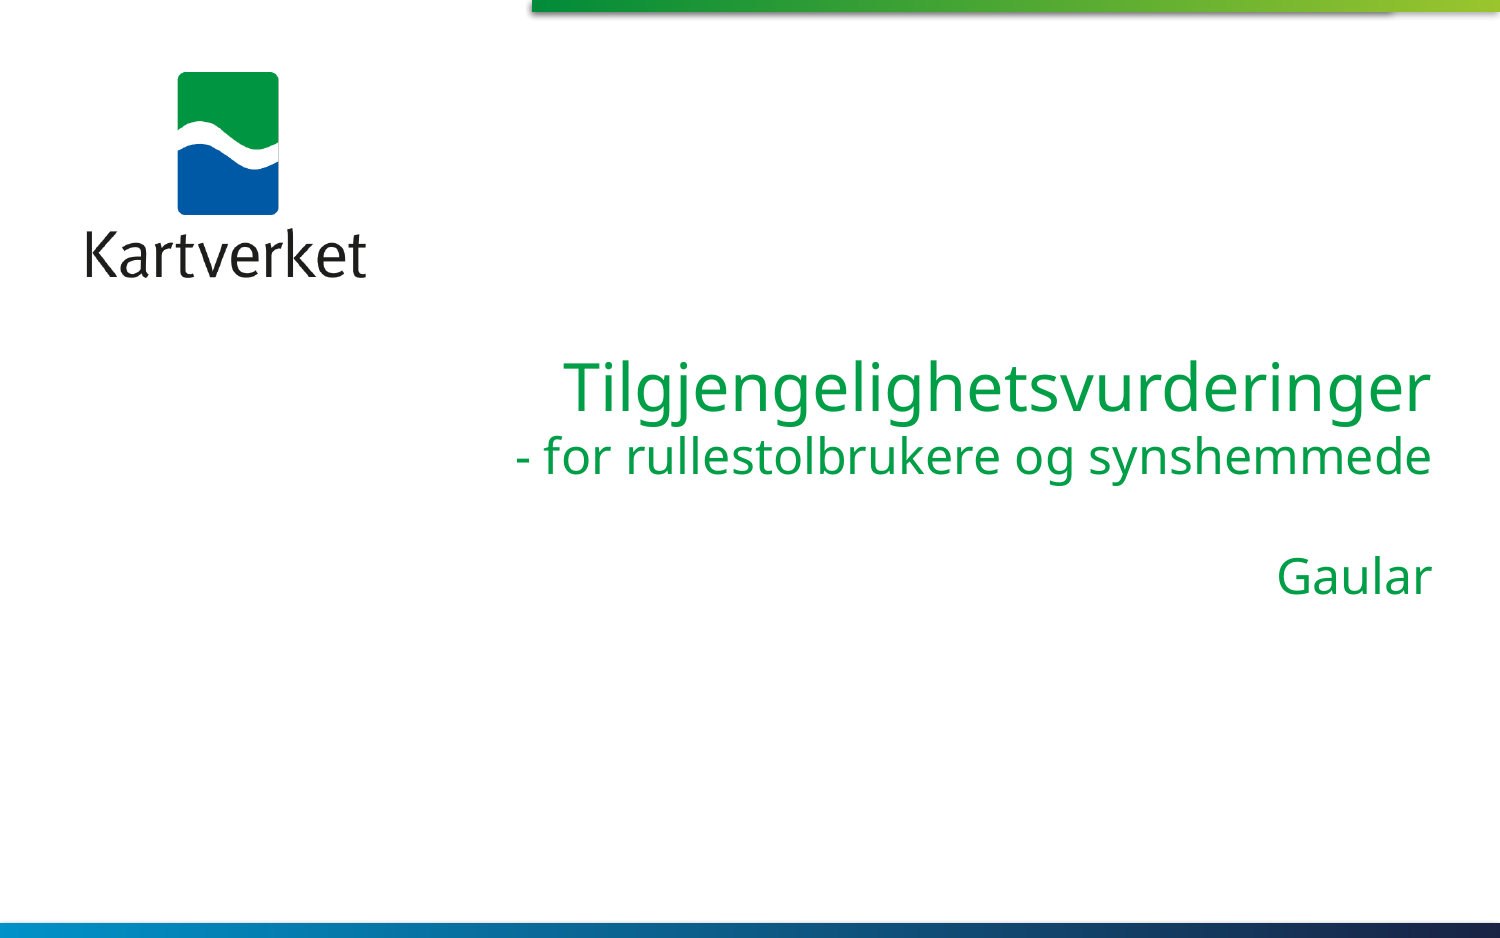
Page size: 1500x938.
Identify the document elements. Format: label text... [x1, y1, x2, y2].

text_box Tilgjengelighetsvurderinger - for rullestolbrukere og synshemmede Gaular [66, 337, 1449, 613]
